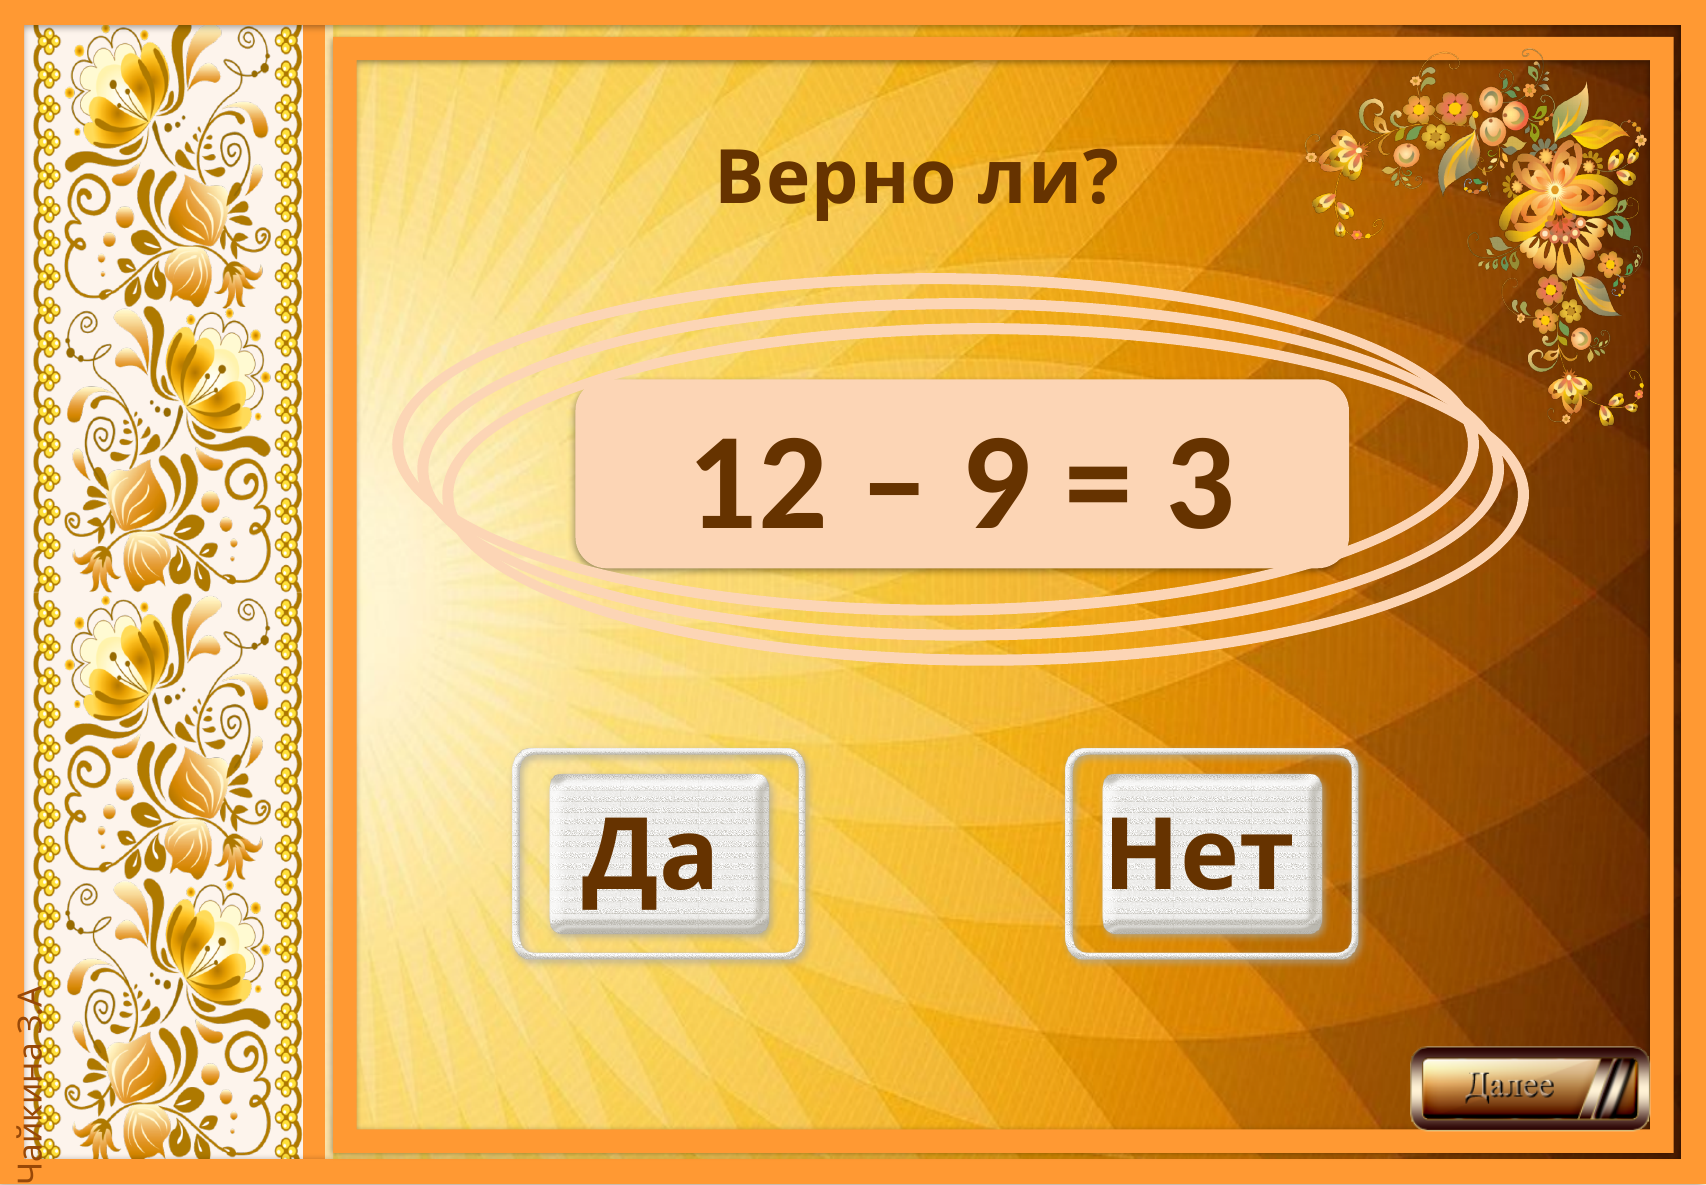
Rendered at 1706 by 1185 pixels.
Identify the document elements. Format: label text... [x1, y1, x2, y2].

picture [25, 993, 31, 1000]
text_box 12 – 9 = 3 [574, 378, 1350, 570]
picture [32, 1149, 39, 1157]
picture [25, 1068, 31, 1077]
text_box [440, 321, 1532, 668]
picture [25, 1149, 32, 1159]
picture [32, 1048, 39, 1056]
picture [25, 1091, 38, 1099]
text_box [460, 426, 1482, 618]
picture [325, 25, 1681, 1159]
picture [25, 25, 303, 1159]
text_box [501, 733, 820, 976]
text_box [467, 439, 1507, 643]
picture [25, 1130, 38, 1138]
text_box [390, 271, 1466, 509]
text_box [415, 296, 1491, 534]
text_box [1054, 733, 1373, 976]
text_box Верно ли? [392, 119, 1444, 317]
